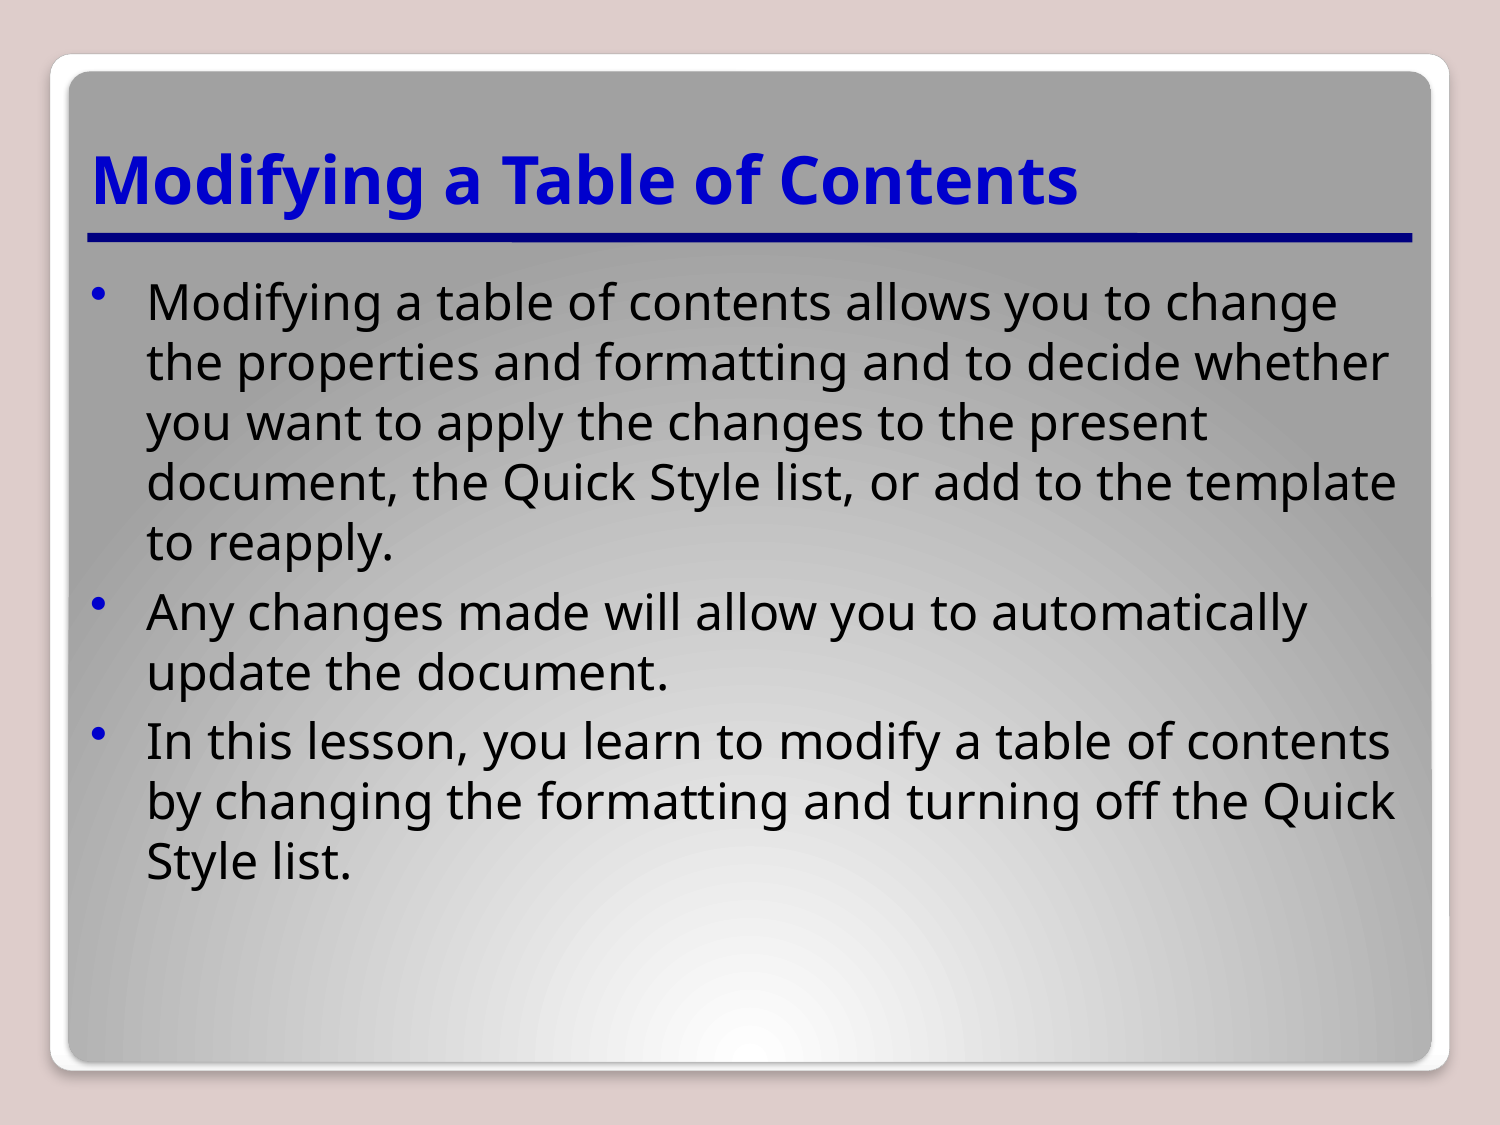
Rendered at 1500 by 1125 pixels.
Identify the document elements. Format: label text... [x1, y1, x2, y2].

list Modifying a table of contents allows you to change the properties and formatting and to decide whether you want to apply the changes to the present document, the Quick Style list, or add to the template to reapply. Any changes made will allow you to automatically update the document. In this lesson, you learn to modify a table of contents by changing the formatting and turning off the Quick Style list. [74, 262, 1426, 1063]
title Modifying a Table of Contents [74, 74, 1426, 226]
